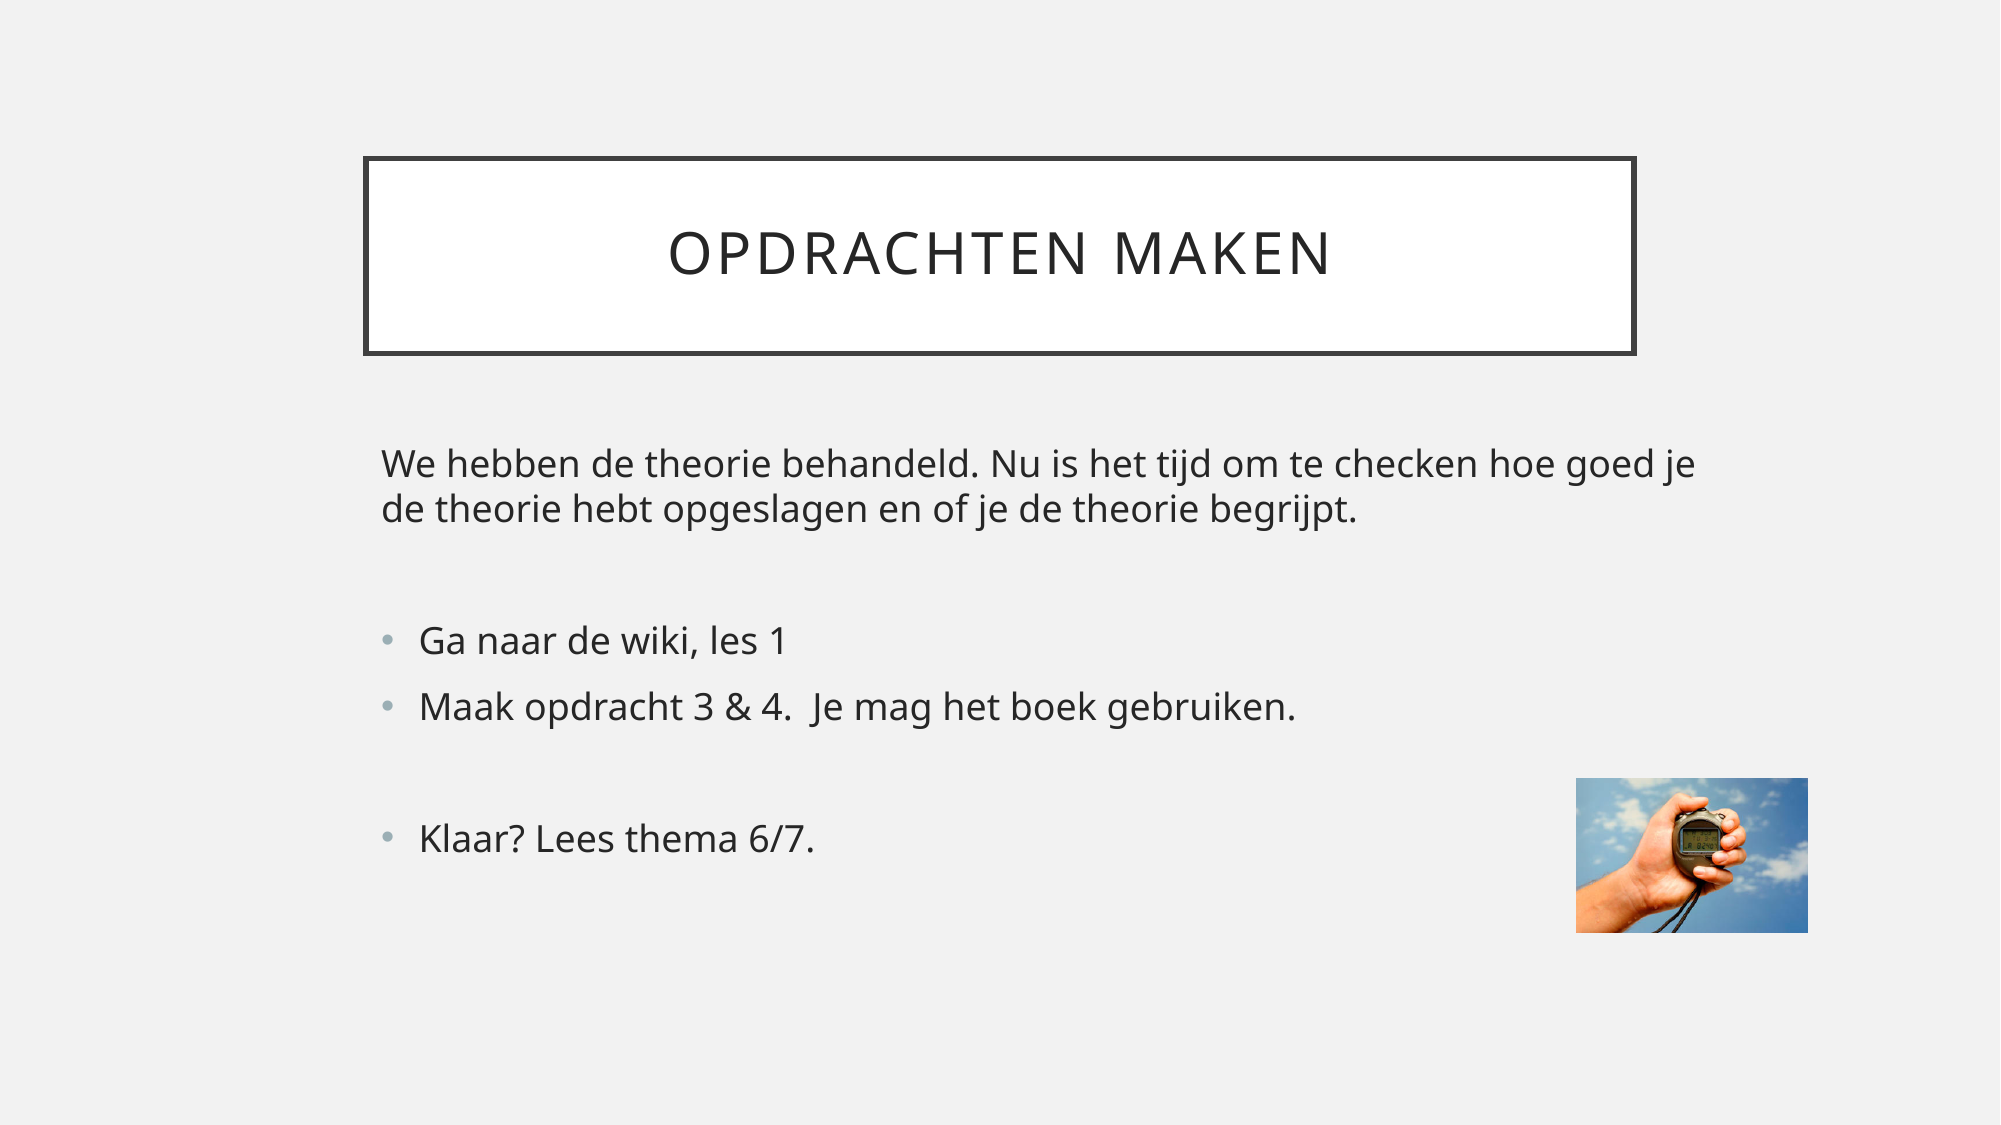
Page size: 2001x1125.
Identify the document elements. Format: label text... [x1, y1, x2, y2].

picture [1576, 778, 1808, 933]
title Opdrachten maken [363, 156, 1637, 356]
list We hebben de theorie behandeld. Nu is het tijd om te checken hoe goed je de theorie hebt opgeslagen en of je de theorie begrijpt. Ga naar de wiki, les 1 Maak opdracht 3 & 4. Je mag het boek gebruiken. Klaar? Lees thema 6/7. [366, 432, 1734, 1125]
